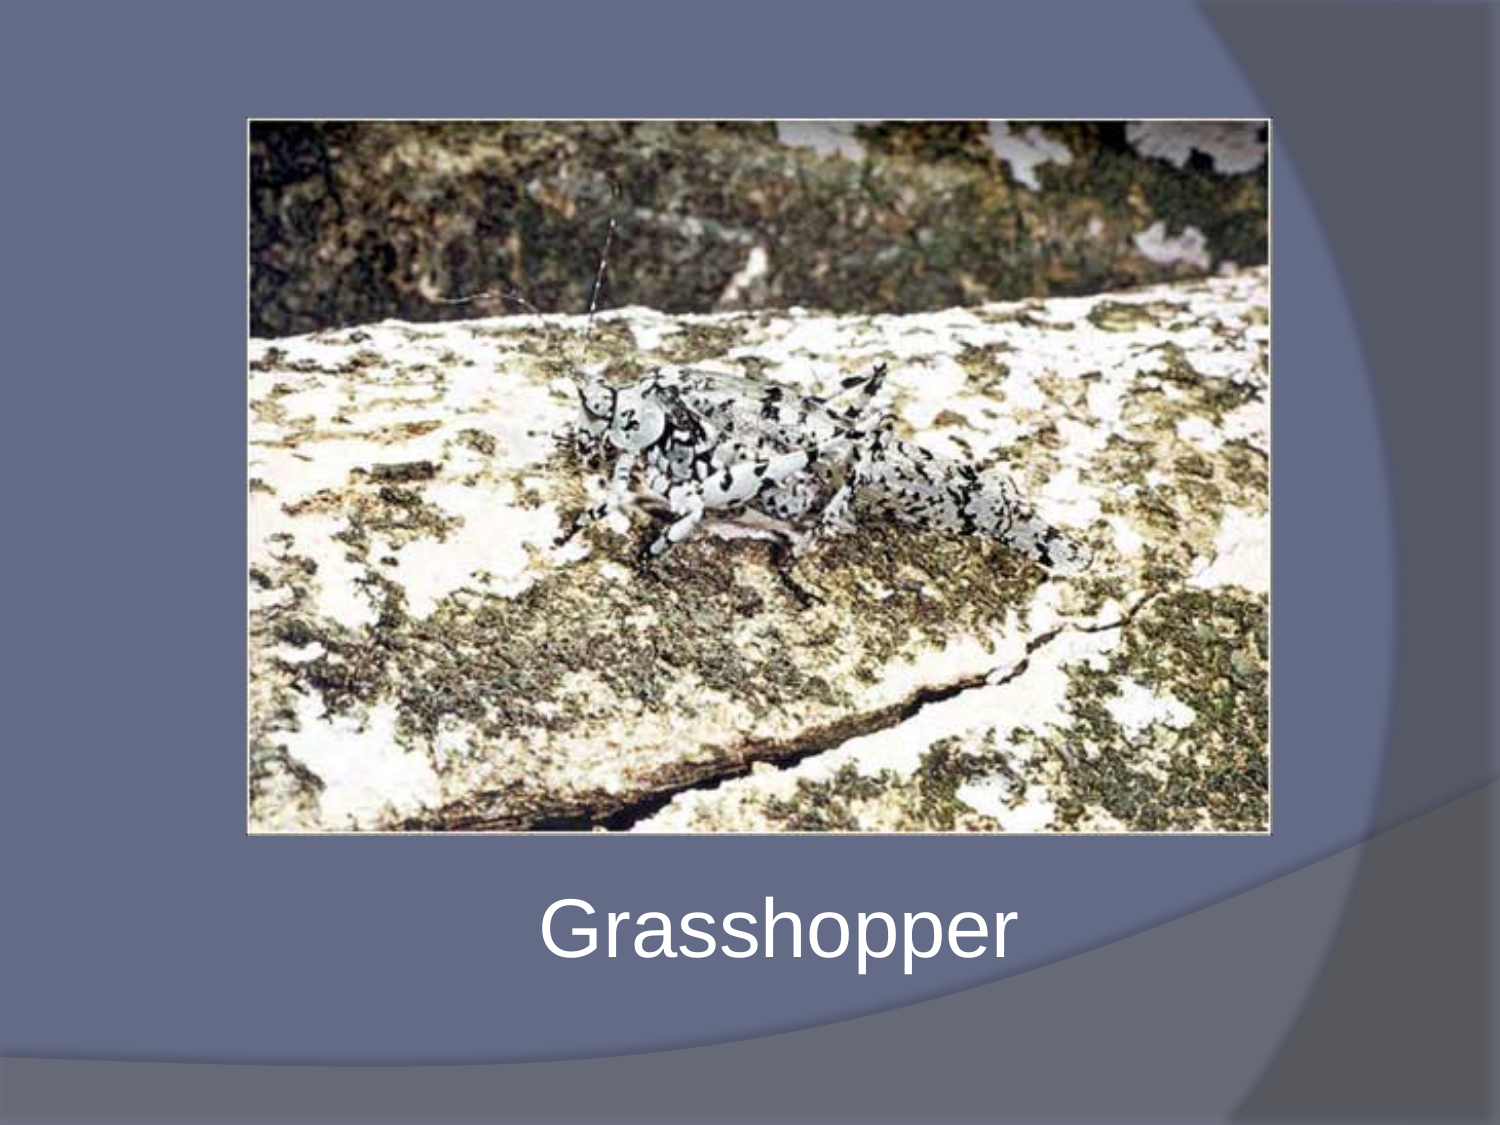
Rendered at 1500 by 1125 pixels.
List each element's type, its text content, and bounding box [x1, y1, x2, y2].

picture [245, 116, 1274, 837]
text_box Grasshopper [152, 867, 1407, 982]
